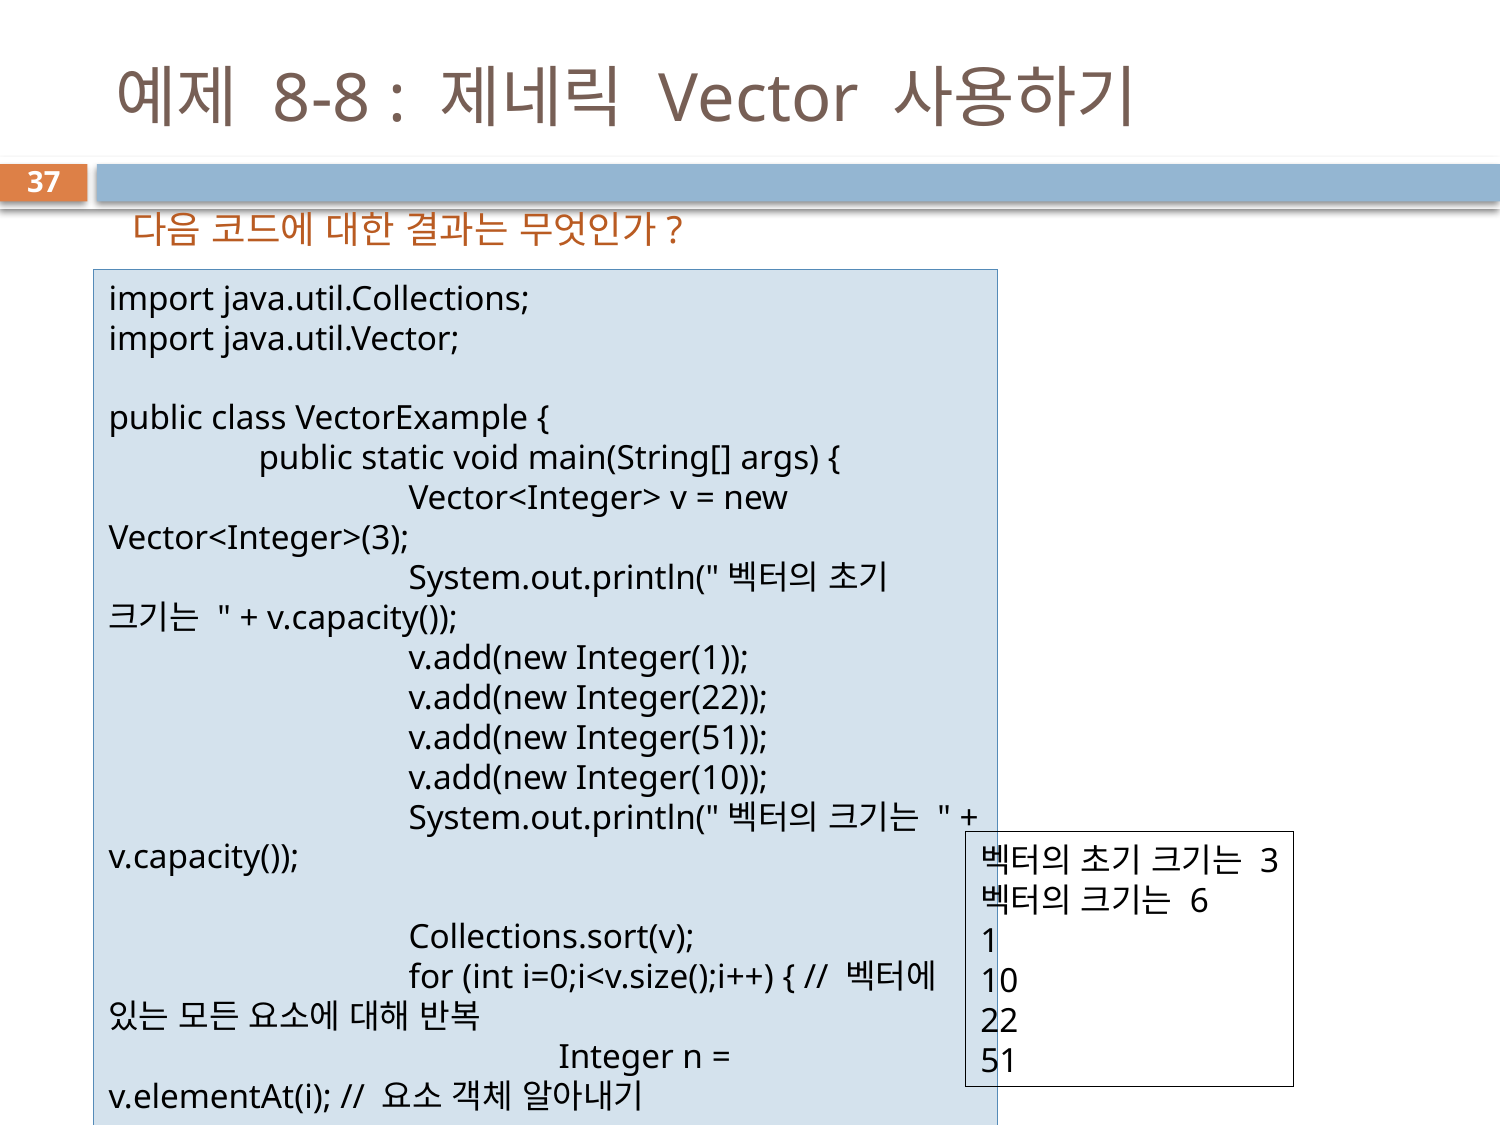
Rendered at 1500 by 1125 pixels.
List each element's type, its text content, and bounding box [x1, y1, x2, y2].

title 예제 8-8 : 제네릭 Vector 사용하기 [100, 75, 1438, 153]
text_box [0, 0, 1500, 75]
text_box import java.util.Collections; import java.util.Vector; public class VectorExample { public static void main(String[] args) { Vector<Integer> v = new Vector<Integer>(3); System.out.println("벡터의 초기 크기는 " + v.capacity()); v.add(new Integer(1)); v.add(new Integer(22)); v.add(new Integer(51)); v.add(new Integer(10)); System.out.println("벡터의 크기는 " + v.capacity()); Collections.sort(v); for (int i=0;i<v.size();i++) { // 벡터에 있는 모든 요소에 대해 반복 Integer n = v.elementAt(i); // 요소 객체 알아내기 System.out.println(n.toString()); } } } [93, 269, 998, 1125]
text_box 다음 코드에 대한 결과는 무엇인가? [117, 199, 698, 259]
slide_number 37 [0, 162, 88, 203]
text_box 벡터의 초기 크기는 3 벡터의 크기는 6 1 10 22 51 [965, 831, 1294, 1087]
